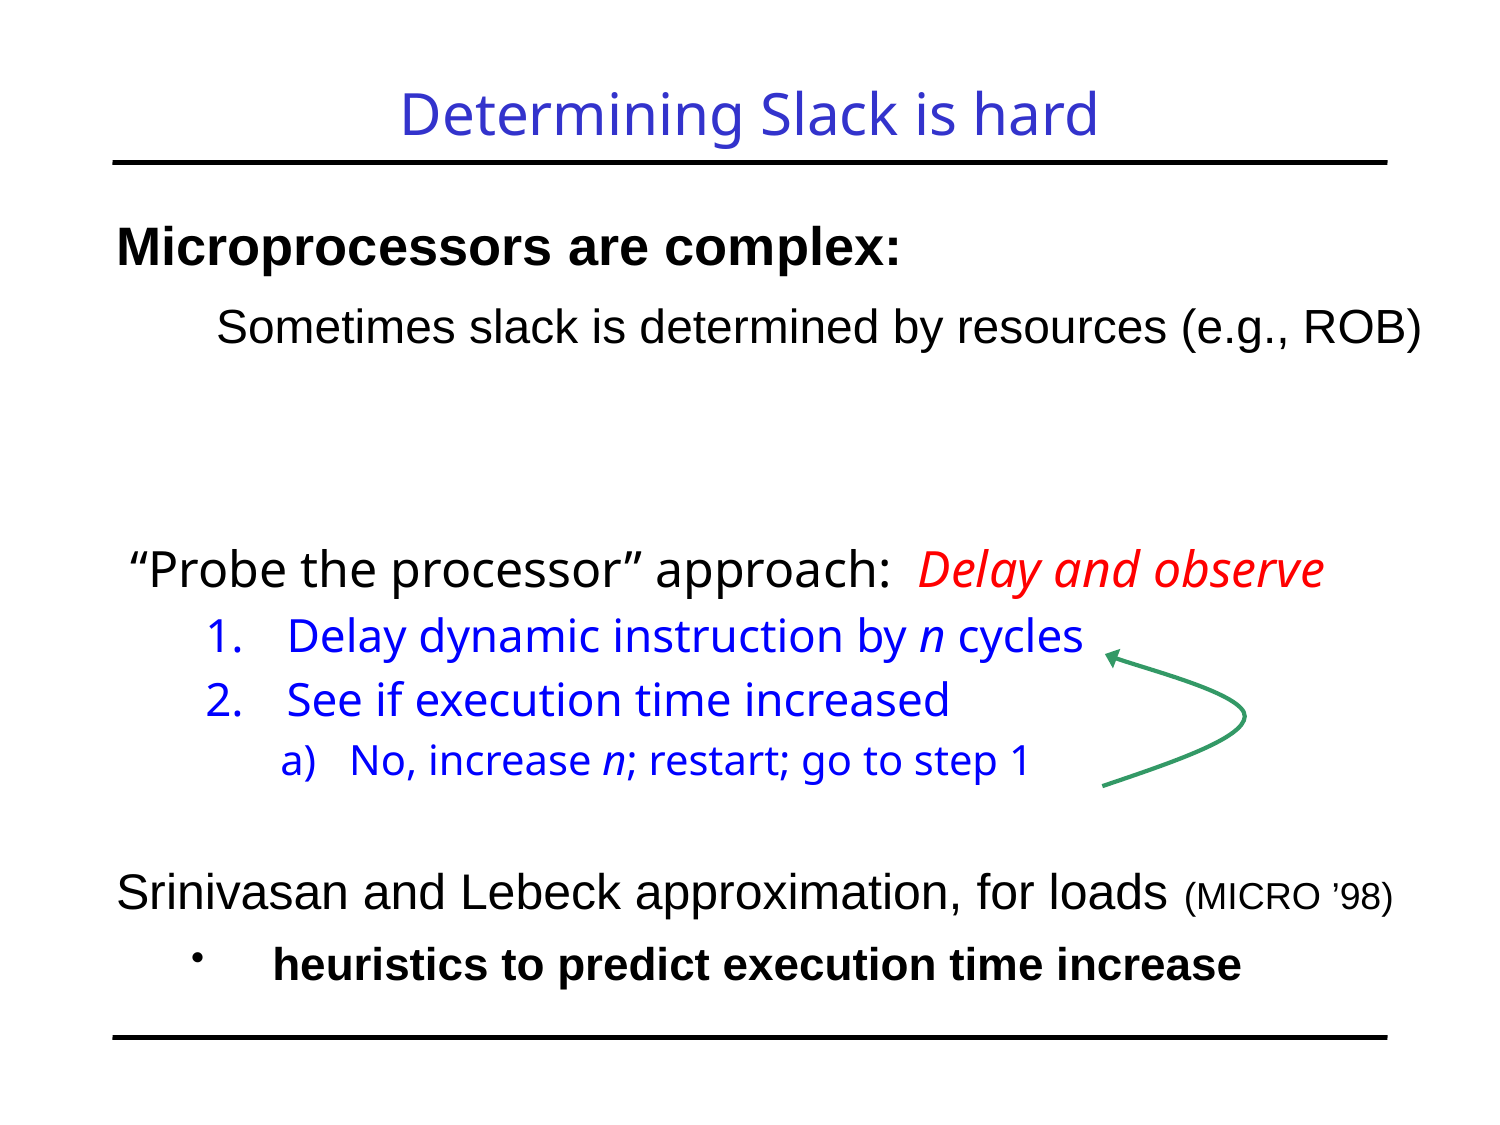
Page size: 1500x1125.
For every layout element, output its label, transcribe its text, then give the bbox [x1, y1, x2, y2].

title Determining Slack is hard [112, 62, 1388, 163]
text_box [1102, 648, 1245, 787]
text_box Srinivasan and Lebeck approximation, for loads (MICRO ’98) heuristics to predict execution time increase [101, 847, 1500, 1042]
text_box Microprocessors are complex: Sometimes slack is determined by resources (e.g., ROB) [101, 204, 1480, 425]
list “Probe the processor” approach: Delay and observe Delay dynamic instruction by n cycles See if execution time increased No, increase n; restart; go to step 1 [115, 529, 1391, 844]
